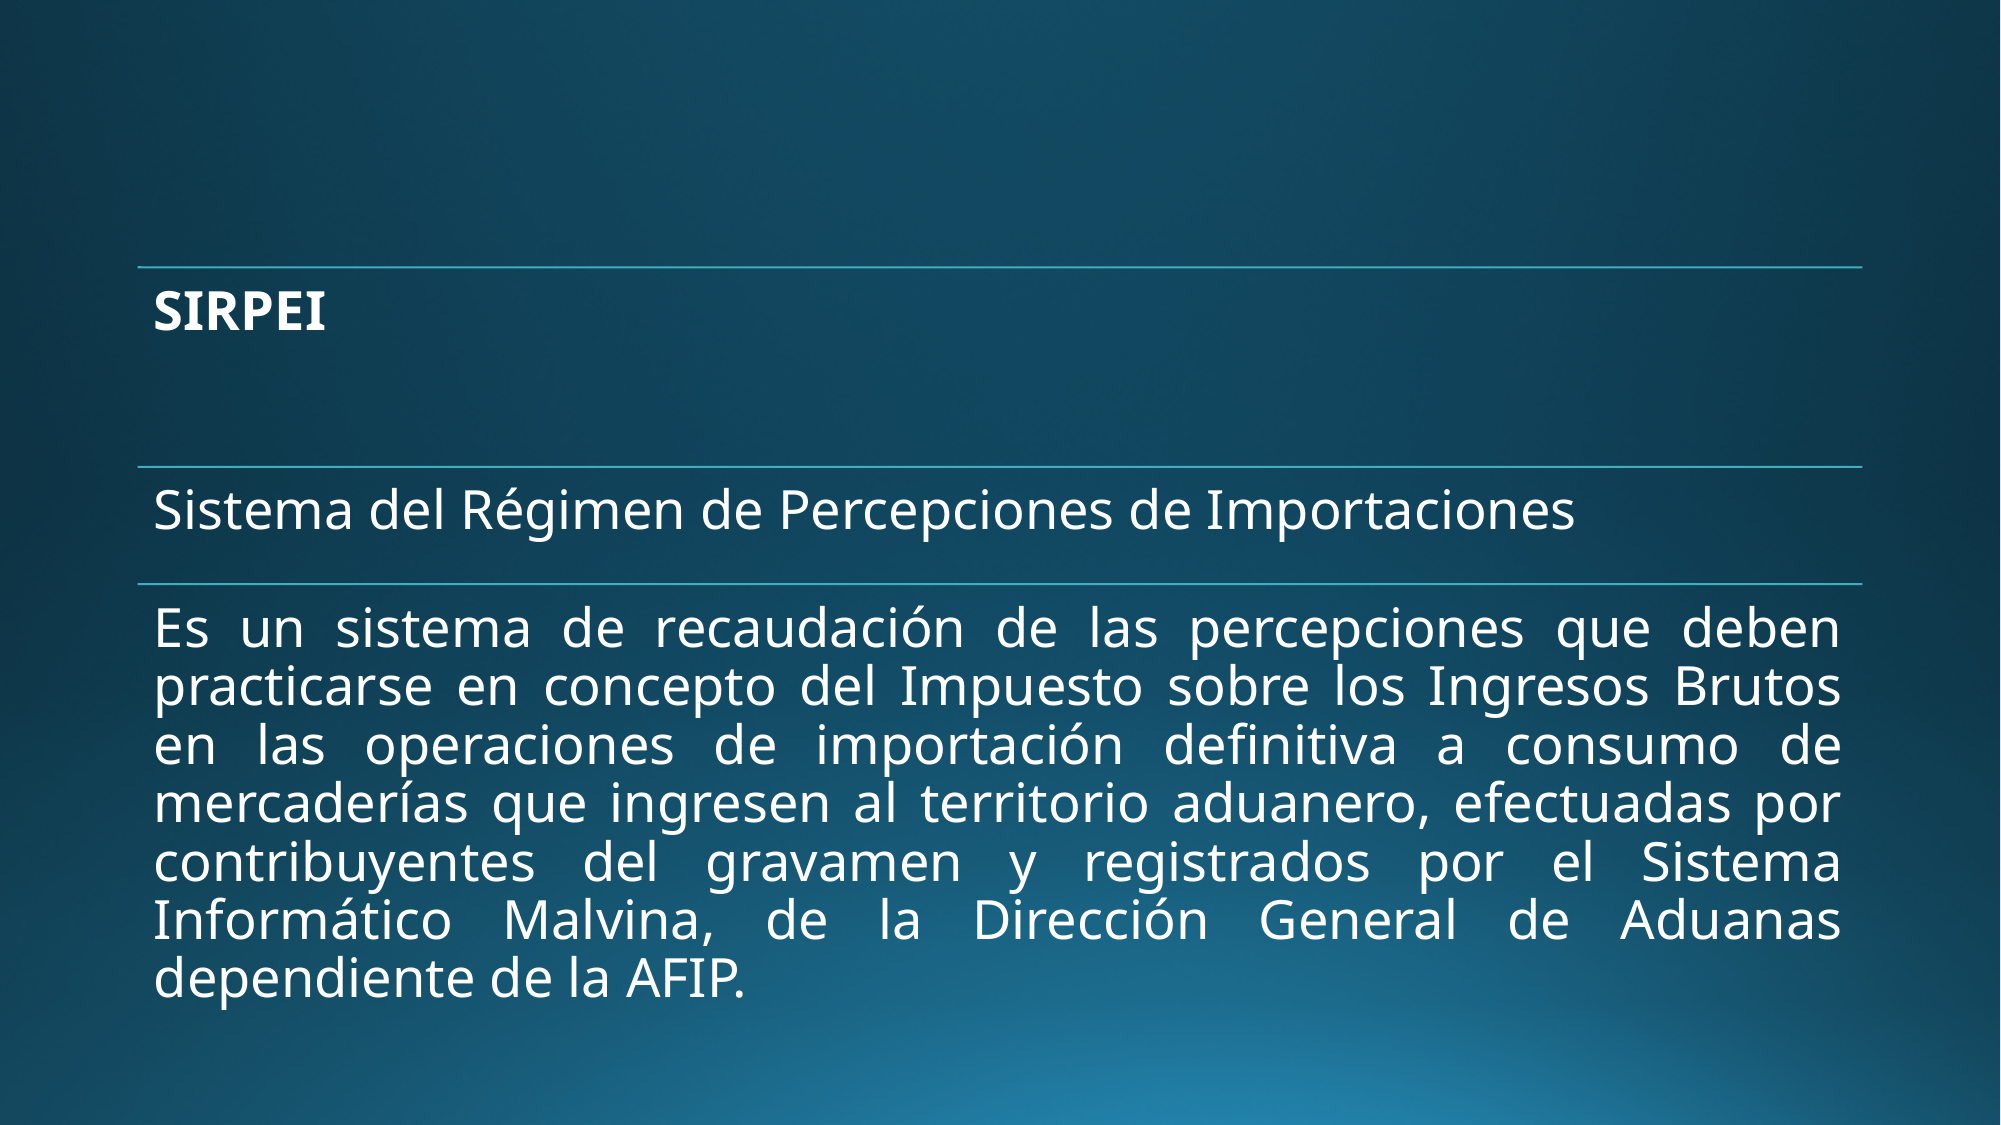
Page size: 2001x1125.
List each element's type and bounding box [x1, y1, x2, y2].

picture [0, 0, 2001, 1125]
text_box [137, 267, 1863, 983]
